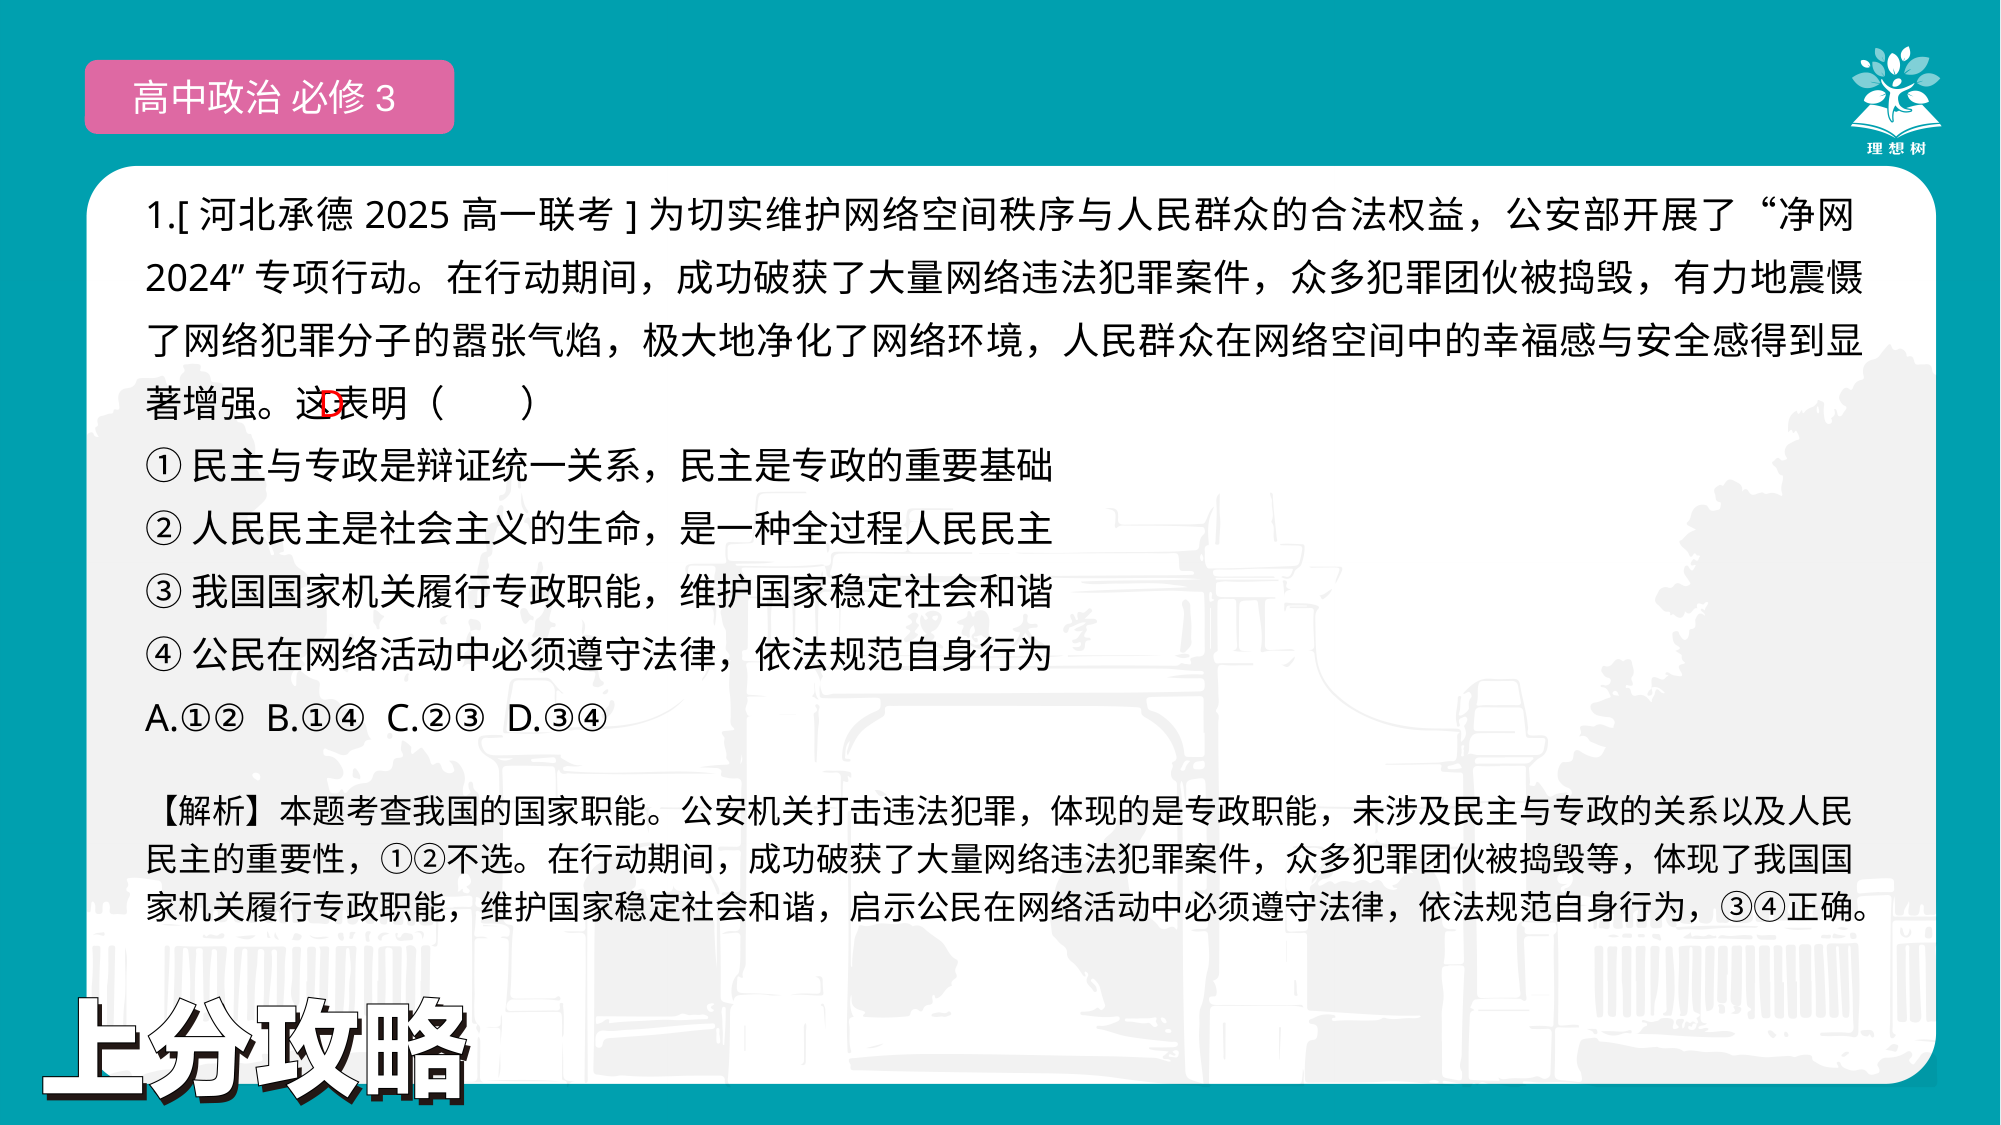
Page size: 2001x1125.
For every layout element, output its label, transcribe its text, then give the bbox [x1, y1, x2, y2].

text_box D [293, 350, 411, 433]
text_box 1.[河北承德2025高一联考]为切实维护网络空间秩序与人民群众的合法权益，公安部开展了“净网2024”专项行动。在行动期间，成功破获了大量网络违法犯罪案件，众多犯罪团伙被捣毁，有力地震慑了网络犯罪分子的嚣张气焰，极大地净化了网络环境，人民群众在网络空间中的幸福感与安全感得到显著增强。这表明（ ） ①民主与专政是辩证统一关系，民主是专政的重要基础 ②人民民主是社会主义的生命，是一种全过程人民民主 ③我国国家机关履行专政职能，维护国家稳定社会和谐 ④公民在网络活动中必须遵守法律，依法规范自身行为 A.①② B.①④ C.②③ D.③④ [130, 165, 1880, 747]
text_box 【解析】本题考查我国的国家职能。公安机关打击违法犯罪，体现的是专政职能，未涉及民主与专政的关系以及人民民主的重要性，①②不选。在行动期间，成功破获了大量网络违法犯罪案件，众多犯罪团伙被捣毁等，体现了我国国家机关履行专政职能，维护国家稳定社会和谐，启示公民在网络活动中必须遵守法律，依法规范自身行为，③④正确。 [130, 775, 1869, 934]
picture [0, 0, 2001, 1125]
text_box 高中政治 必修3 [83, 58, 456, 135]
